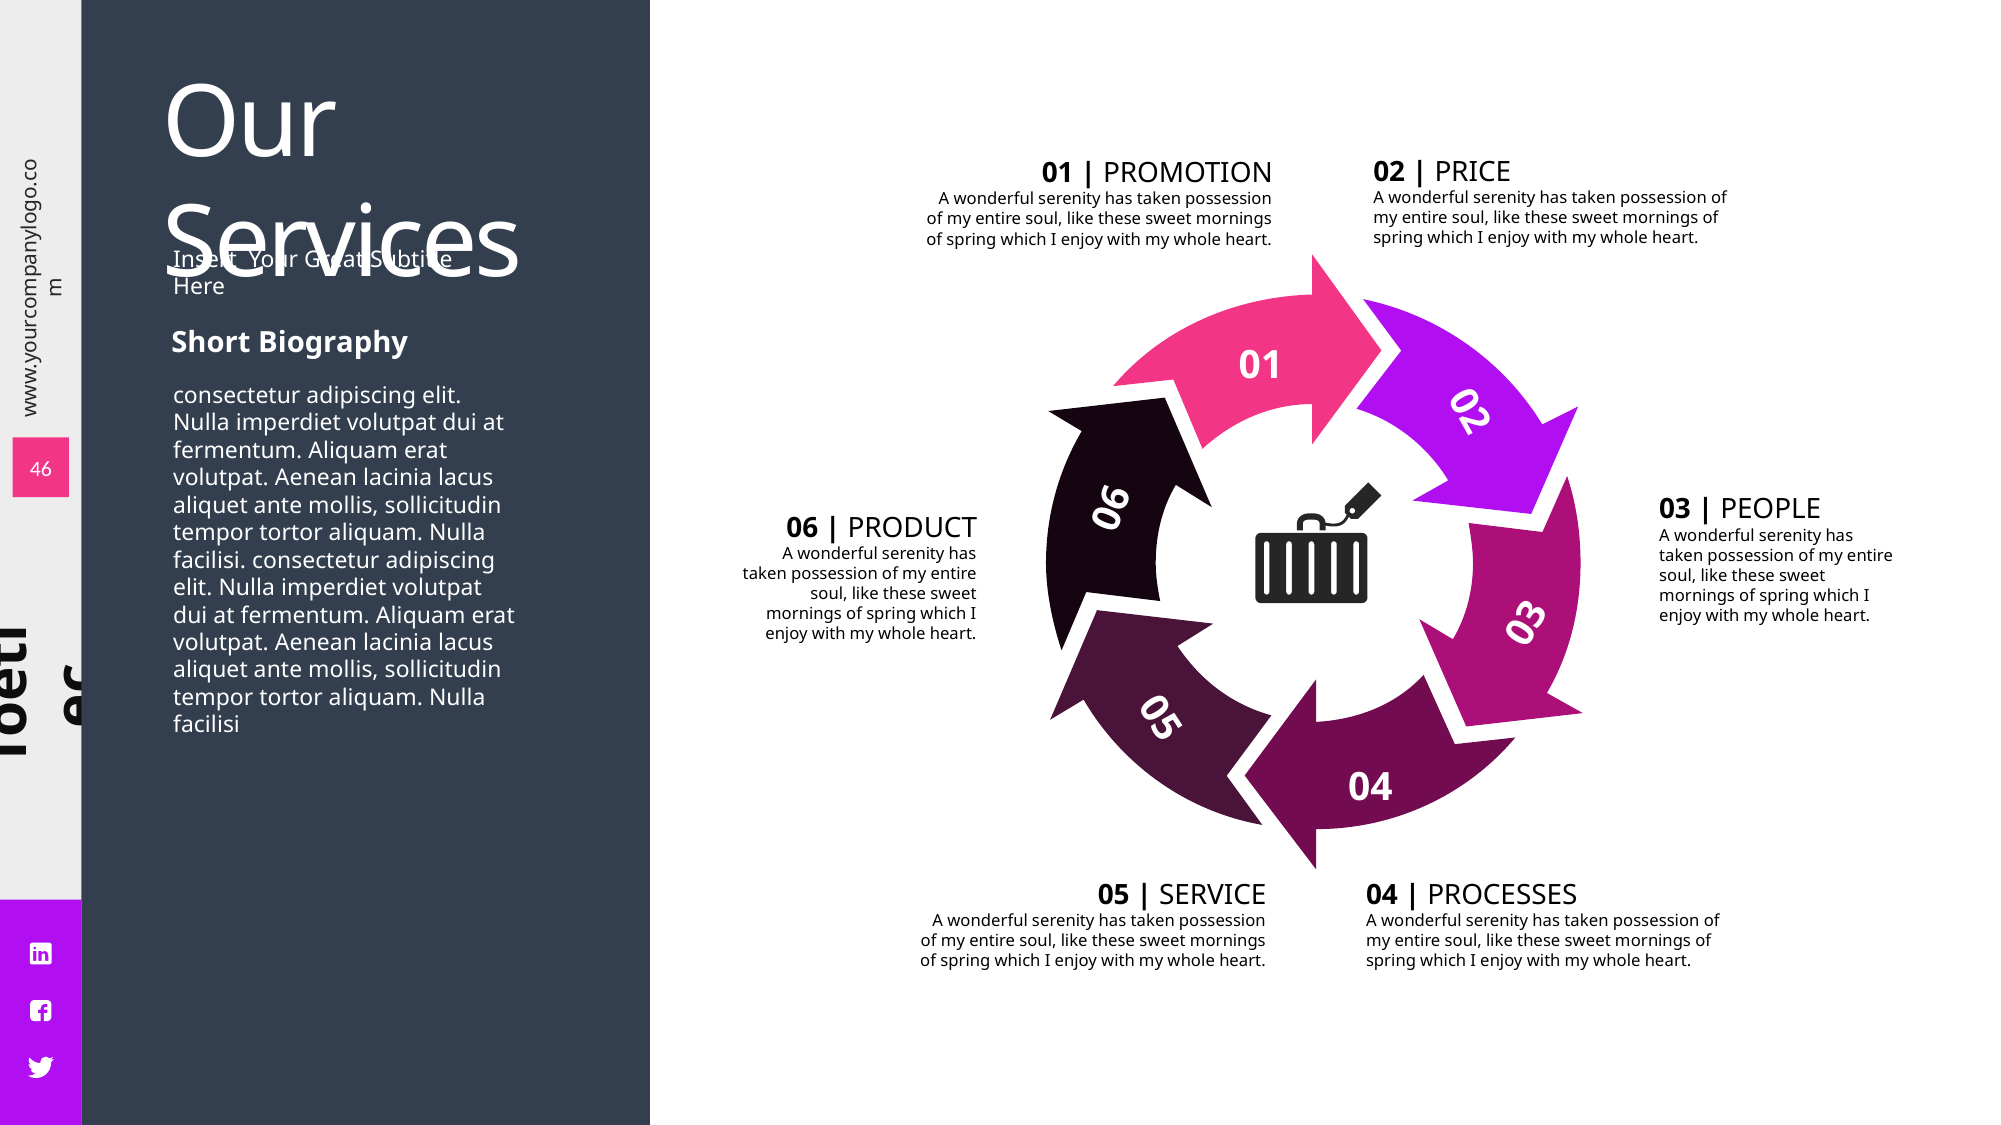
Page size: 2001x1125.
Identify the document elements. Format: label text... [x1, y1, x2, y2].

text_box Our Services [147, 116, 677, 236]
text_box 02 | PRICE A wonderful serenity has taken possession of my entire soul, like these sweet mornings of spring which I enjoy with my whole heart. [1358, 146, 1744, 255]
text_box 05 | SERVICE A wonderful serenity has taken possession of my entire soul, like these sweet mornings of spring which I enjoy with my whole heart. [899, 869, 1282, 978]
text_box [1112, 254, 1382, 449]
text_box 03 | PEOPLE A wonderful serenity has taken possession of my entire soul, like these sweet mornings of spring which I enjoy with my whole heart. [1644, 483, 1912, 632]
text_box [1356, 299, 1579, 515]
slide_number 46 [12, 437, 69, 498]
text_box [1045, 397, 1212, 651]
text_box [1419, 476, 1583, 727]
text_box 01 | PROMOTION A wonderful serenity has taken possession of my entire soul, like these sweet mornings of spring which I enjoy with my whole heart. [905, 147, 1288, 256]
text_box 06 | PRODUCT A wonderful serenity has taken possession of my entire soul, like these sweet mornings of spring which I enjoy with my whole heart. [725, 502, 992, 650]
text_box Short Biography [156, 307, 441, 376]
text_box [1244, 674, 1516, 870]
text_box [80, 0, 651, 1125]
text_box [1255, 482, 1382, 603]
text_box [1050, 610, 1272, 826]
text_box consectetur adipiscing elit. Nulla imperdiet volutpat dui at fermentum. Aliquam erat volutpat. Aenean lacinia lacus aliquet ante mollis, sollicitudin tempor tortor aliquam. Nulla facilisi. consectetur adipiscing elit. Nulla imperdiet volutpat dui at fermentum. Aliquam erat volutpat. Aenean lacinia lacus aliquet ante mollis, sollicitudin tempor tortor aliquam. Nulla facilisi [158, 373, 537, 745]
text_box 04 | PROCESSES A wonderful serenity has taken possession of my entire soul, like these sweet mornings of spring which I enjoy with my whole heart. [1351, 869, 1737, 978]
text_box Insert Your Great Subtitle Here [158, 237, 512, 307]
